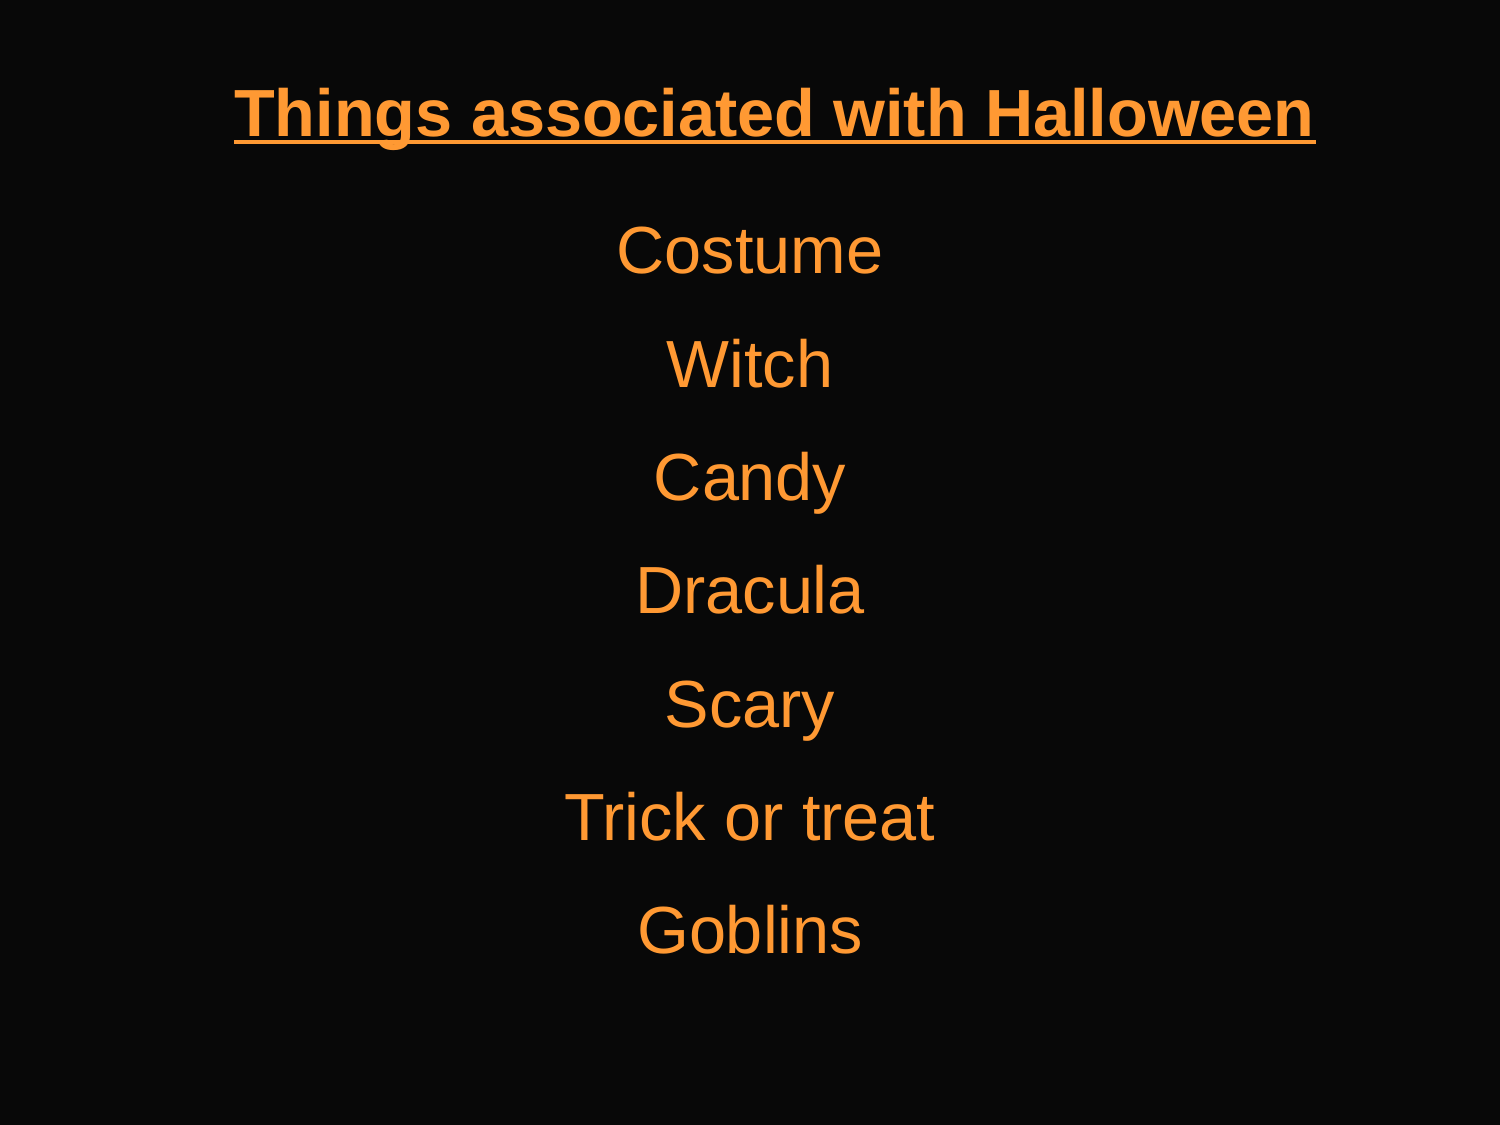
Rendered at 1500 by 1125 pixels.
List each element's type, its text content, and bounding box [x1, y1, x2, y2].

text_box Things associated with Halloween [75, 62, 1475, 158]
text_box Costume Witch Candy Dracula Scary Trick or treat Goblins [50, 199, 1450, 975]
